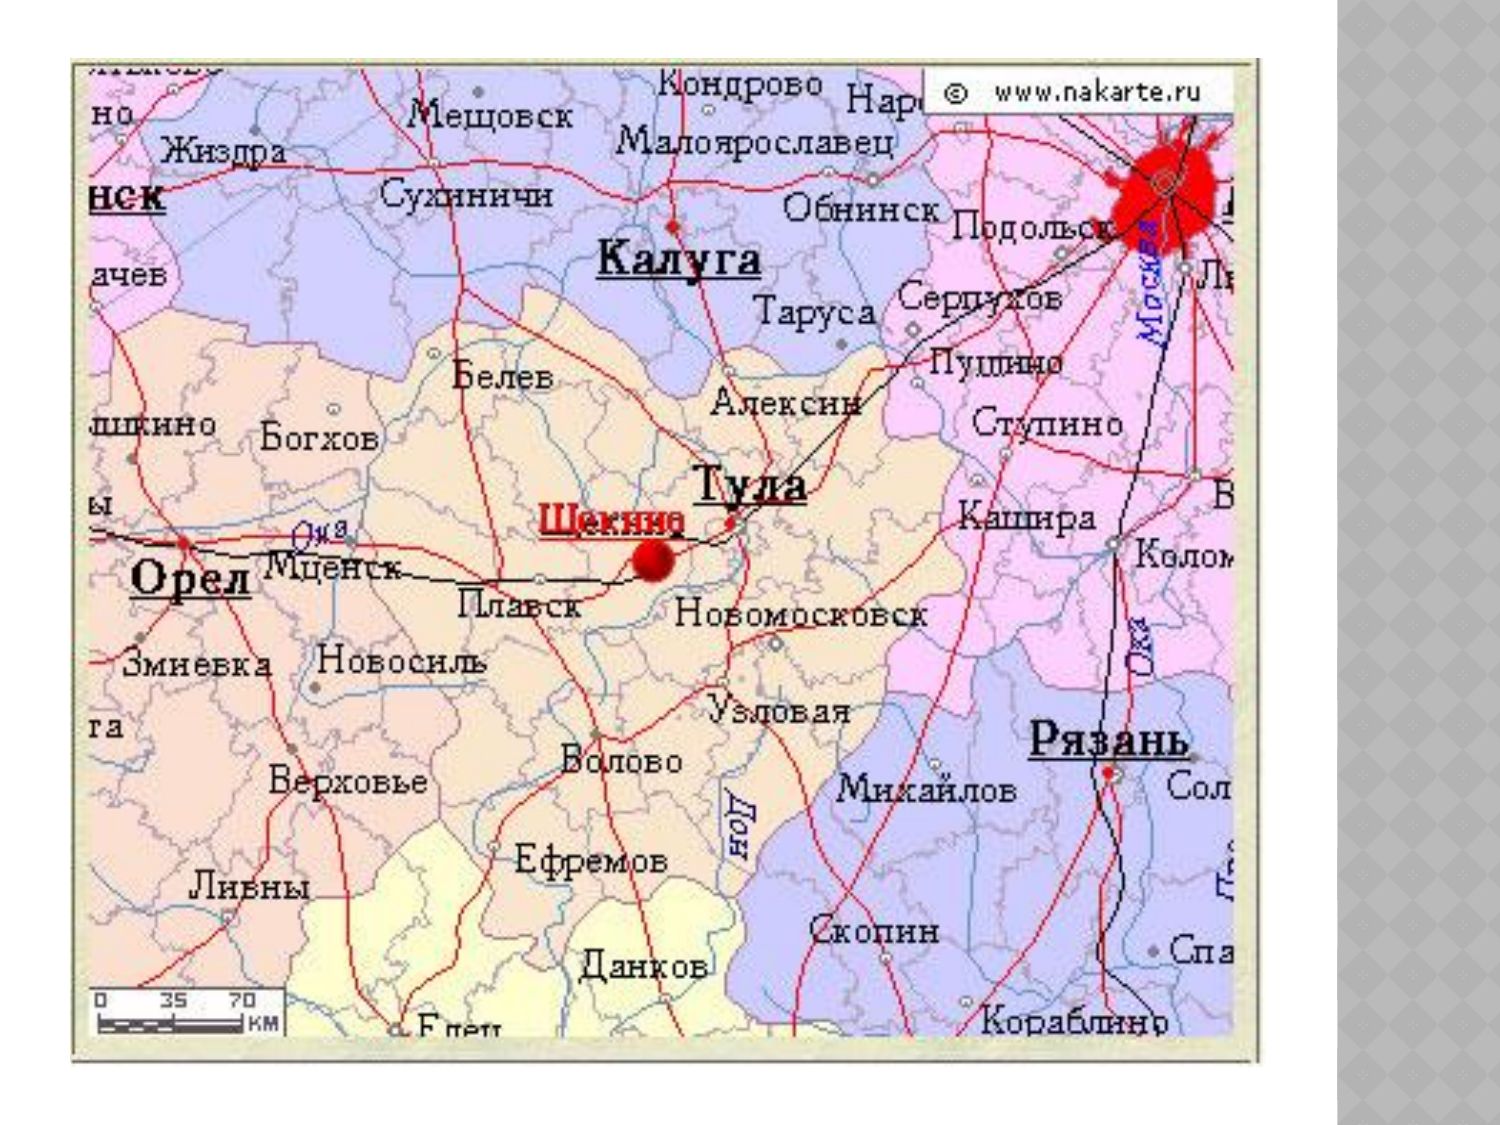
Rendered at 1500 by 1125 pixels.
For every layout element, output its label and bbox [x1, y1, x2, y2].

list [69, 58, 1267, 1067]
